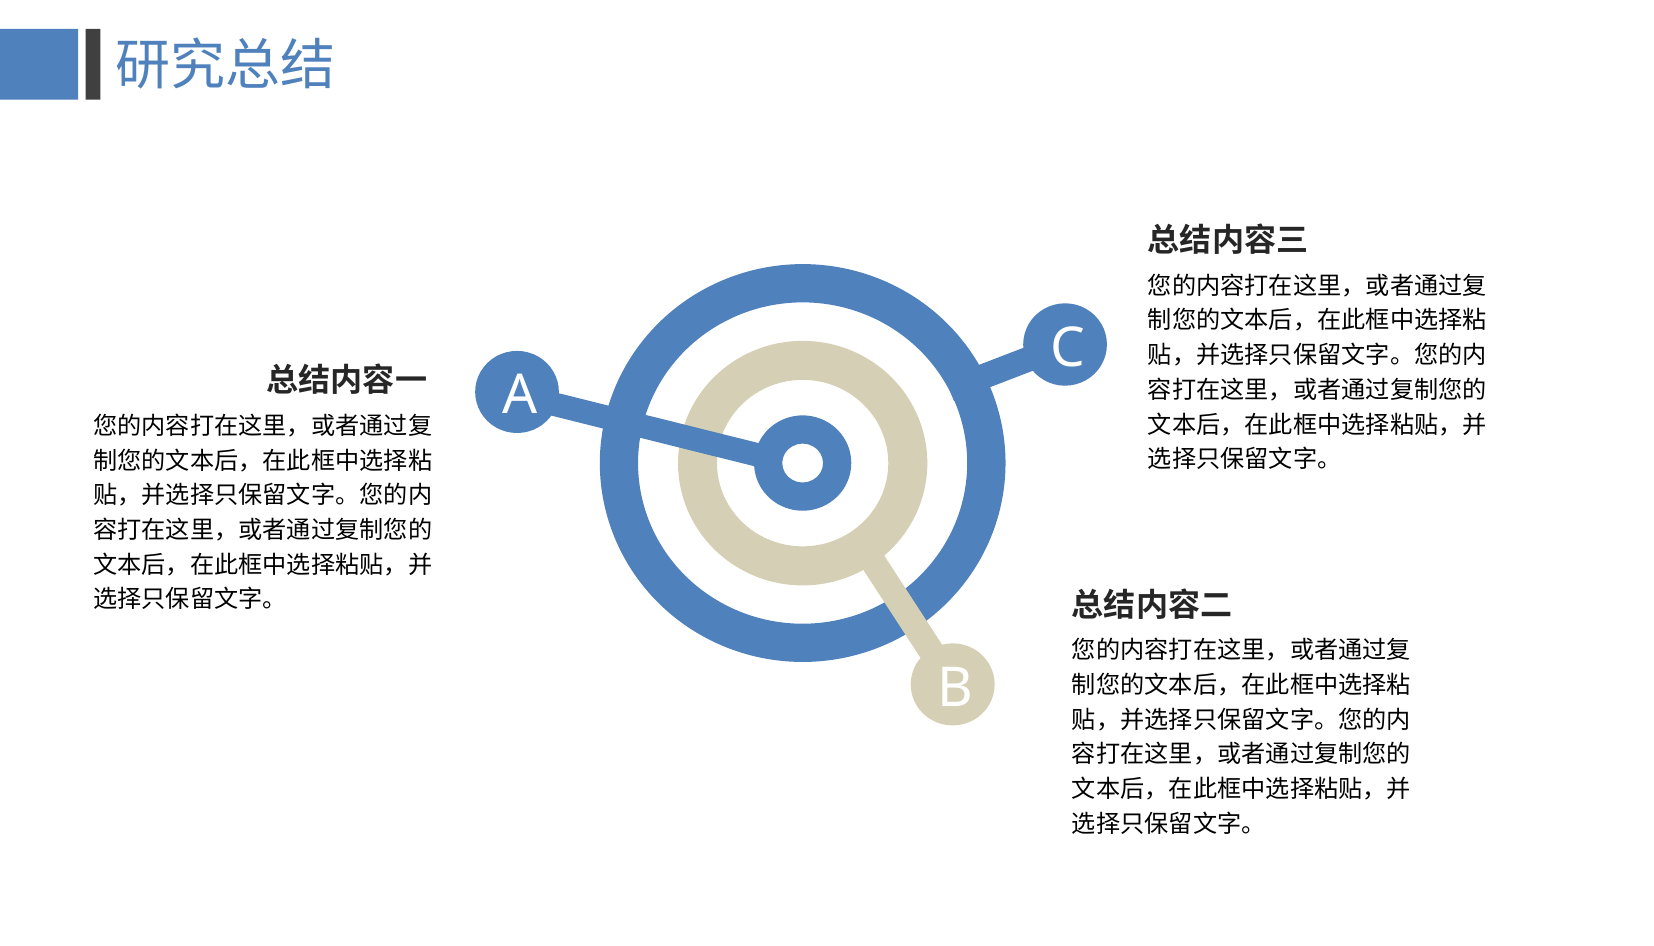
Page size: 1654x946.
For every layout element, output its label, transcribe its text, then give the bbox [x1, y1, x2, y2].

text_box C [1021, 301, 1110, 388]
text_box 总结内容二 [1048, 575, 1391, 631]
text_box [675, 338, 930, 588]
text_box [597, 431, 904, 665]
text_box [943, 346, 1032, 404]
text_box 您的内容打在这里，或者通过复制您的文本后，在此框中选择粘贴，并选择只保留文字。您的内容打在这里，或者通过复制您的文本后，在此框中选择粘贴，并选择只保留文字。 [69, 402, 477, 571]
title 研究总结 [0, 21, 962, 113]
text_box 您的内容打在这里，或者通过复制您的文本后，在此框中选择粘贴，并选择只保留文字。您的内容打在这里，或者通过复制您的文本后，在此框中选择粘贴，并选择只保留文字。 [1048, 627, 1441, 839]
text_box [842, 524, 943, 657]
text_box [906, 389, 1008, 621]
text_box B [908, 641, 997, 728]
text_box 总结内容三 [1124, 210, 1467, 267]
text_box [607, 261, 980, 413]
text_box 总结内容一 [108, 350, 451, 407]
text_box A [473, 348, 561, 436]
text_box [553, 391, 767, 470]
text_box [752, 413, 854, 513]
text_box 您的内容打在这里，或者通过复制您的文本后，在此框中选择粘贴，并选择只保留文字。您的内容打在这里，或者通过复制您的文本后，在此框中选择粘贴，并选择只保留文字。 [1124, 262, 1532, 477]
